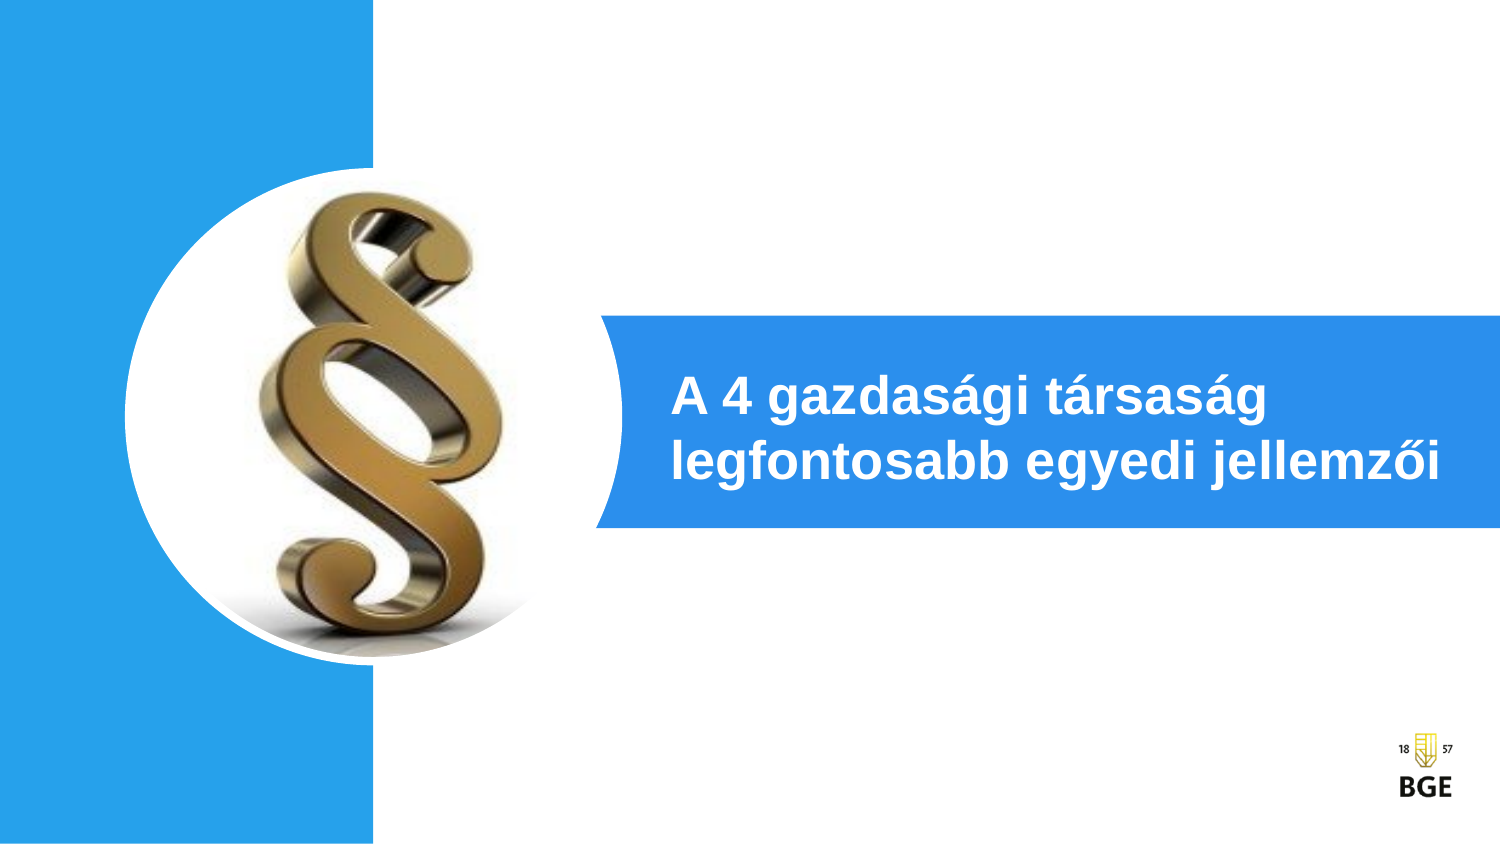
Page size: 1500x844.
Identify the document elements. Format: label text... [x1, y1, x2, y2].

picture [1388, 727, 1460, 803]
list A 4 gazdasági társaság legfontosabb egyedi jellemzői [655, 357, 1500, 493]
picture [128, 171, 619, 662]
